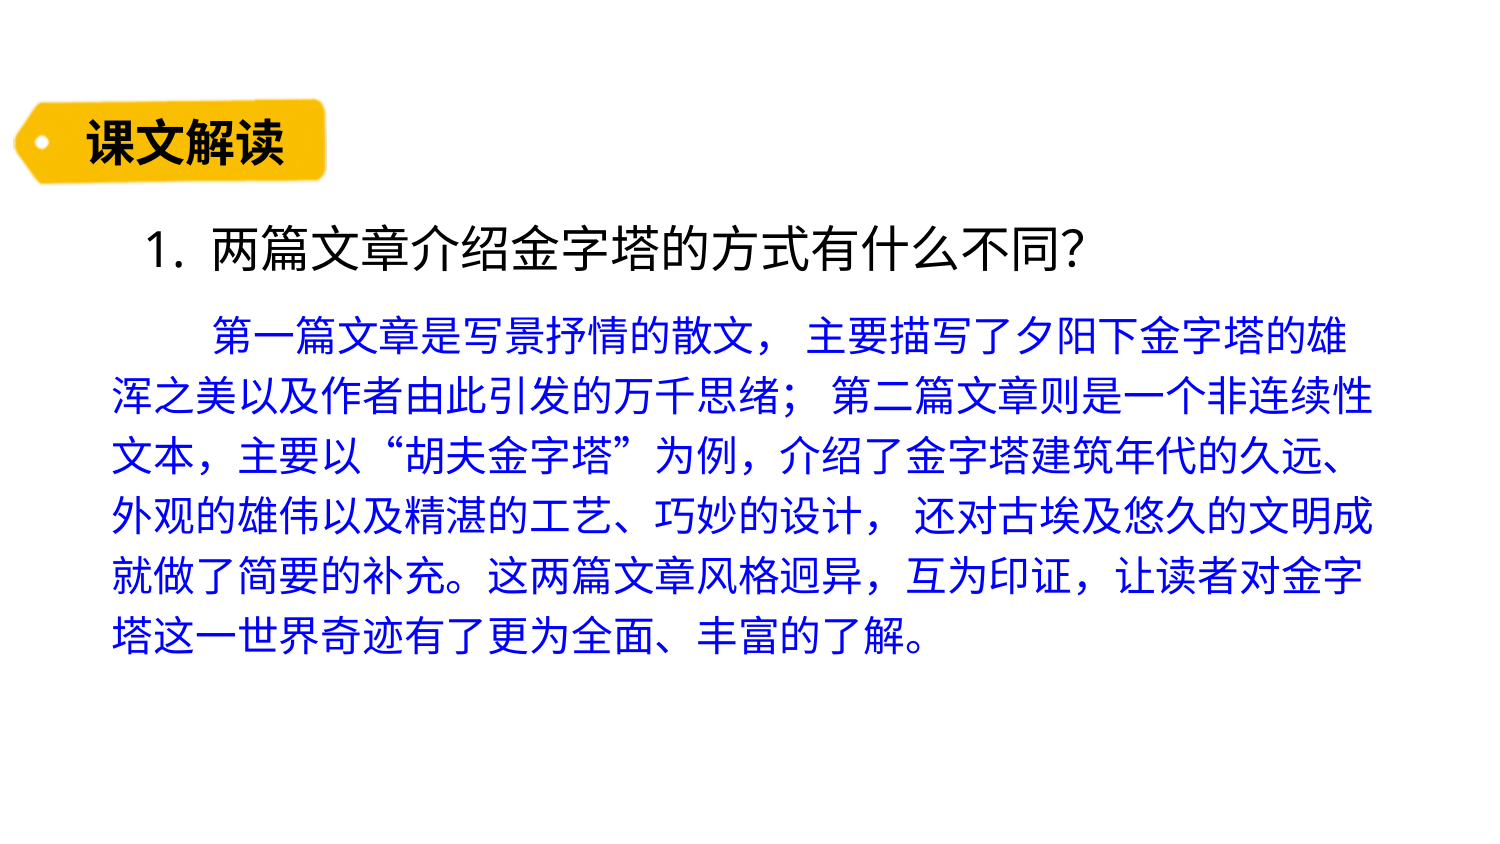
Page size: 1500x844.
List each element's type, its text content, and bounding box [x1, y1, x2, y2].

text_box 第一篇文章是写景抒情的散文， 主要描写了夕阳下金字塔的雄浑之美以及作者由此引发的万千思绪； 第二篇文章则是一个非连续性文本，主要以“胡夫金字塔”为例，介绍了金字塔建筑年代的久远、外观的雄伟以及精湛的工艺、巧妙的设计， 还对古埃及悠久的文明成就做了简要的补充。这两篇文章风格迥异，互为印证，让读者对金字塔这一世界奇迹有了更为全面、丰富的了解。 [97, 291, 1404, 667]
picture [0, 94, 339, 190]
text_box 1. 两篇文章介绍金字塔的方式有什么不同？ [132, 181, 1454, 283]
